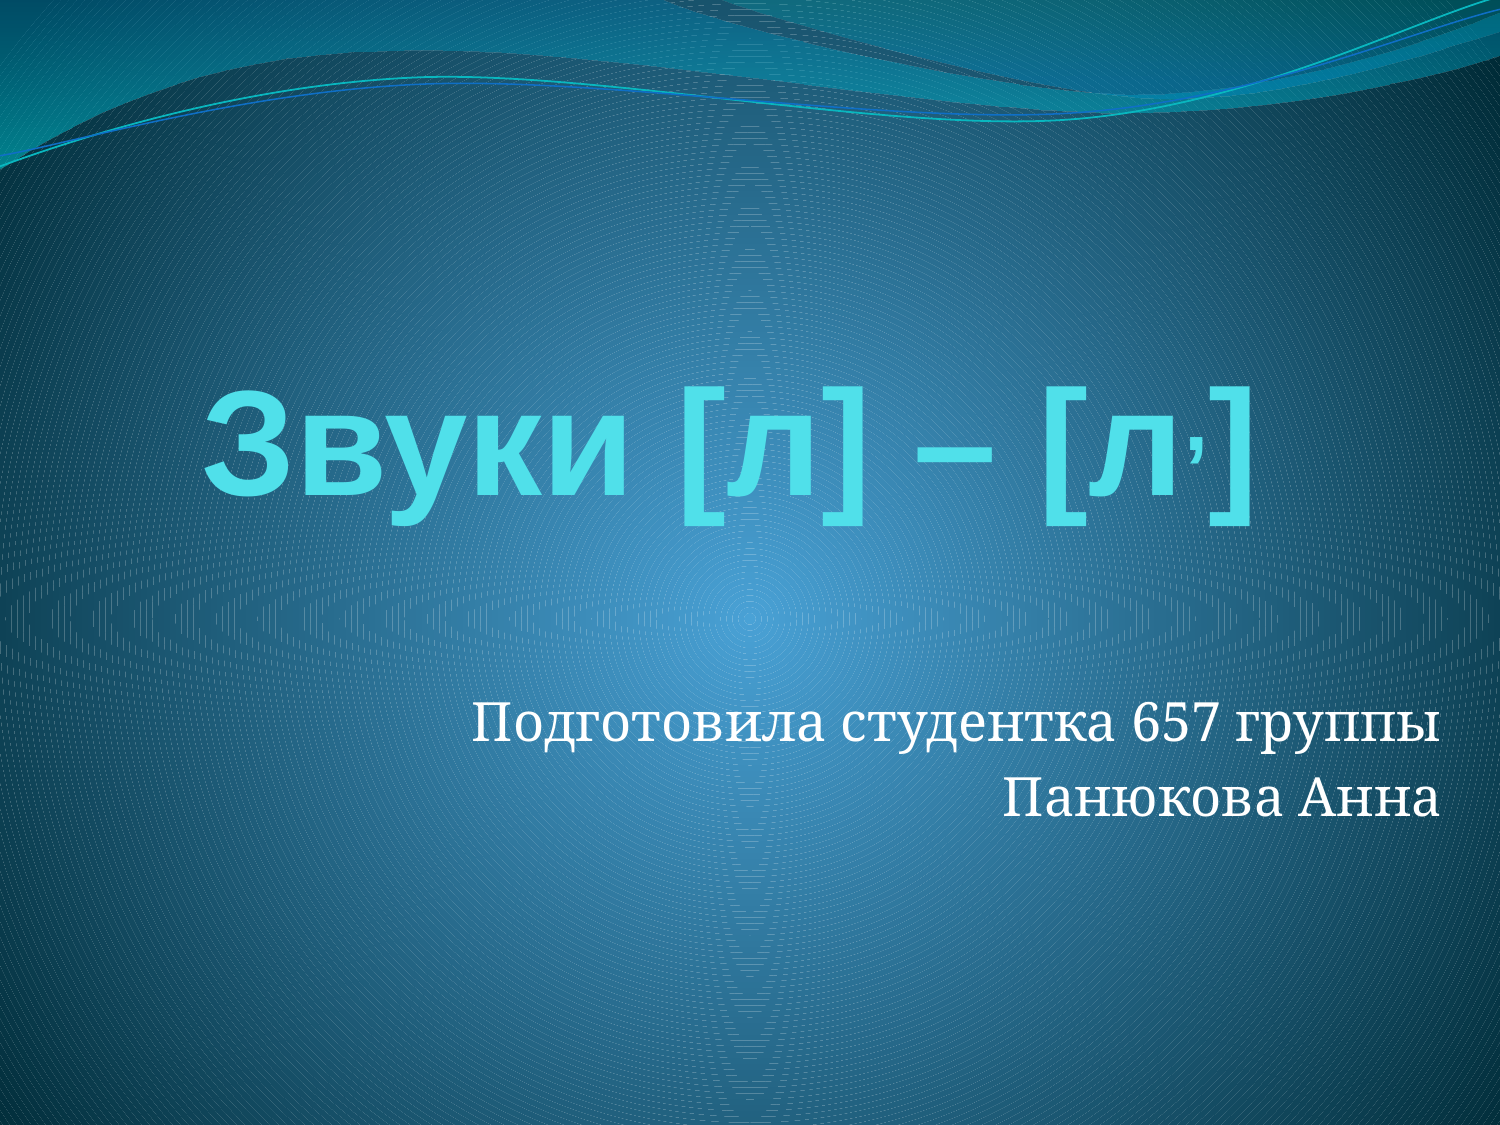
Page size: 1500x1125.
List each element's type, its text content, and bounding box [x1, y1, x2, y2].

title Звуки [л] – [л,] [87, 224, 1376, 525]
subtitle Подготовила студентка 657 группы Панюкова Анна [164, 679, 1453, 968]
